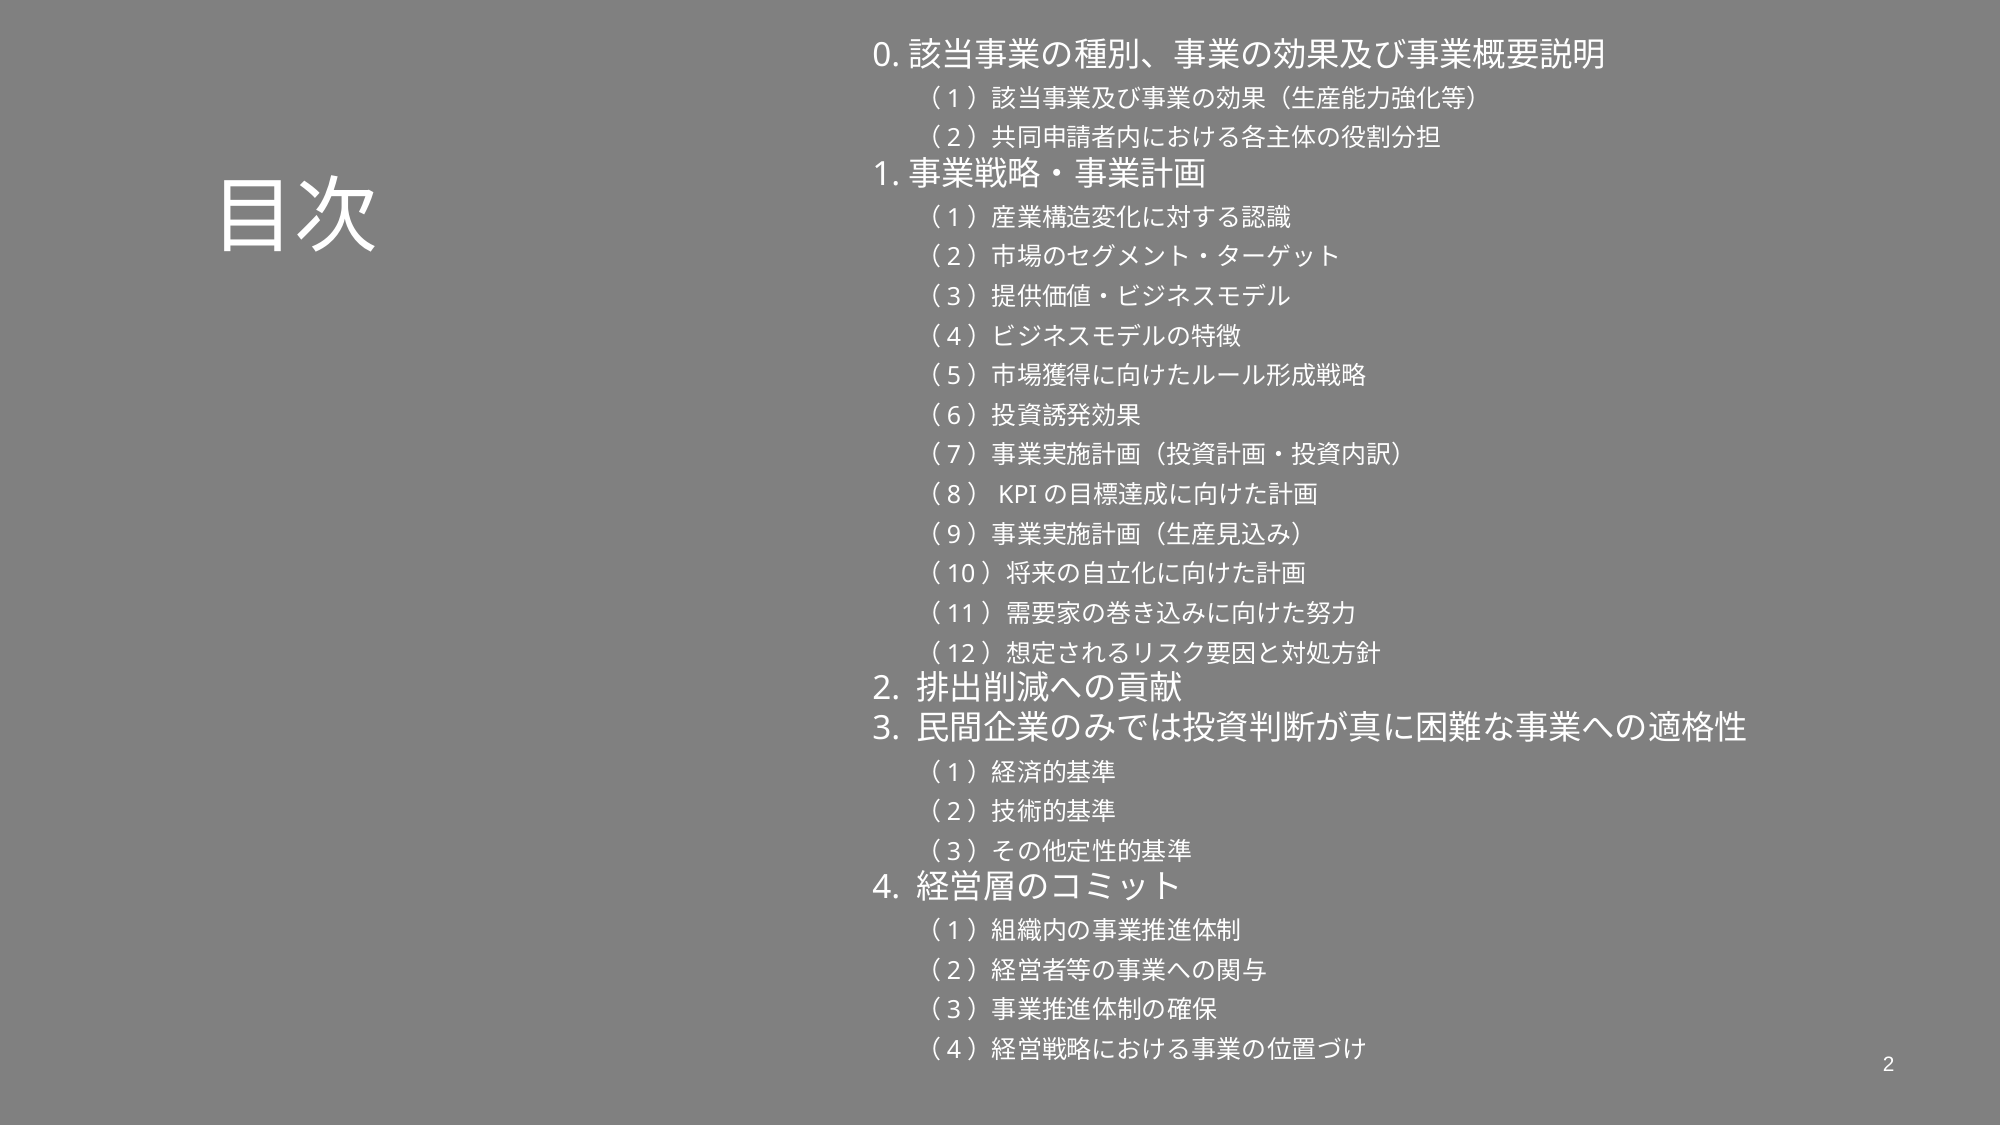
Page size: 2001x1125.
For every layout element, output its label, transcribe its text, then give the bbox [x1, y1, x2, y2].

text_box 目次 [172, 120, 739, 694]
text_box 0.該当事業の種別、事業の効果及び事業概要説明 （1）該当事業及び事業の効果（生産能力強化等） （2）共同申請者内における各主体の役割分担 1.事業戦略・事業計画 （1）産業構造変化に対する認識 （2）市場のセグメント・ターゲット （3）提供価値・ビジネスモデル （4）ビジネスモデルの特徴 （5）市場獲得に向けたルール形成戦略 （6）投資誘発効果 （7）事業実施計画（投資計画・投資内訳） （8）KPIの目標達成に向けた計画 （9）事業実施計画（生産見込み） （10）将来の自立化に向けた計画 （11）需要家の巻き込みに向けた努力 （12）想定されるリスク要因と対処方針 2. 排出削減への貢献 3. 民間企業のみでは投資判断が真に困難な事業への適格性 （1）経済的基準 （2）技術的基準 （3）その他定性的基準 4. 経営層のコミット （1）組織内の事業推進体制 （2）経営者等の事業への関与 （3）事業推進体制の確保 （4）経営戦略における事業の位置づけ [856, 39, 1968, 1064]
